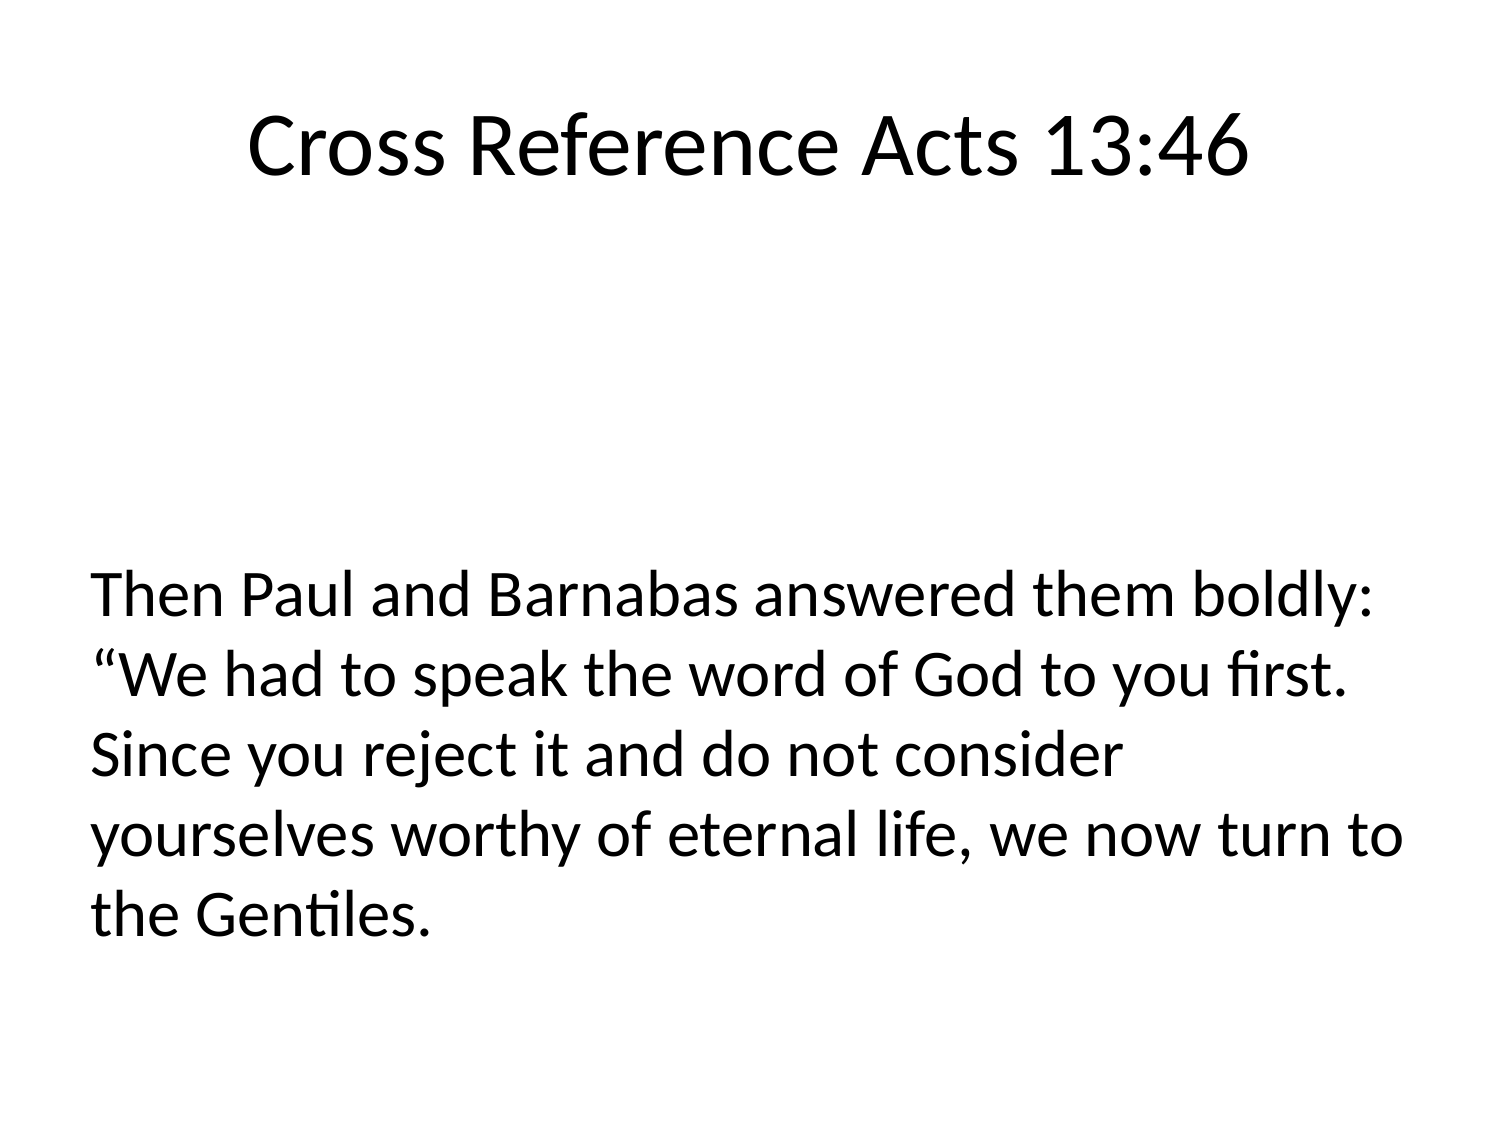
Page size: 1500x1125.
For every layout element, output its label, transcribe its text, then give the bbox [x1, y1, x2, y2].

title Cross Reference Acts 13:46 [75, 45, 1425, 233]
list Then Paul and Barnabas answered them boldly: “We had to speak the word of God to you first. Since you reject it and do not consider yourselves worthy of eternal life, we now turn to the Gentiles. [75, 262, 1425, 1005]
